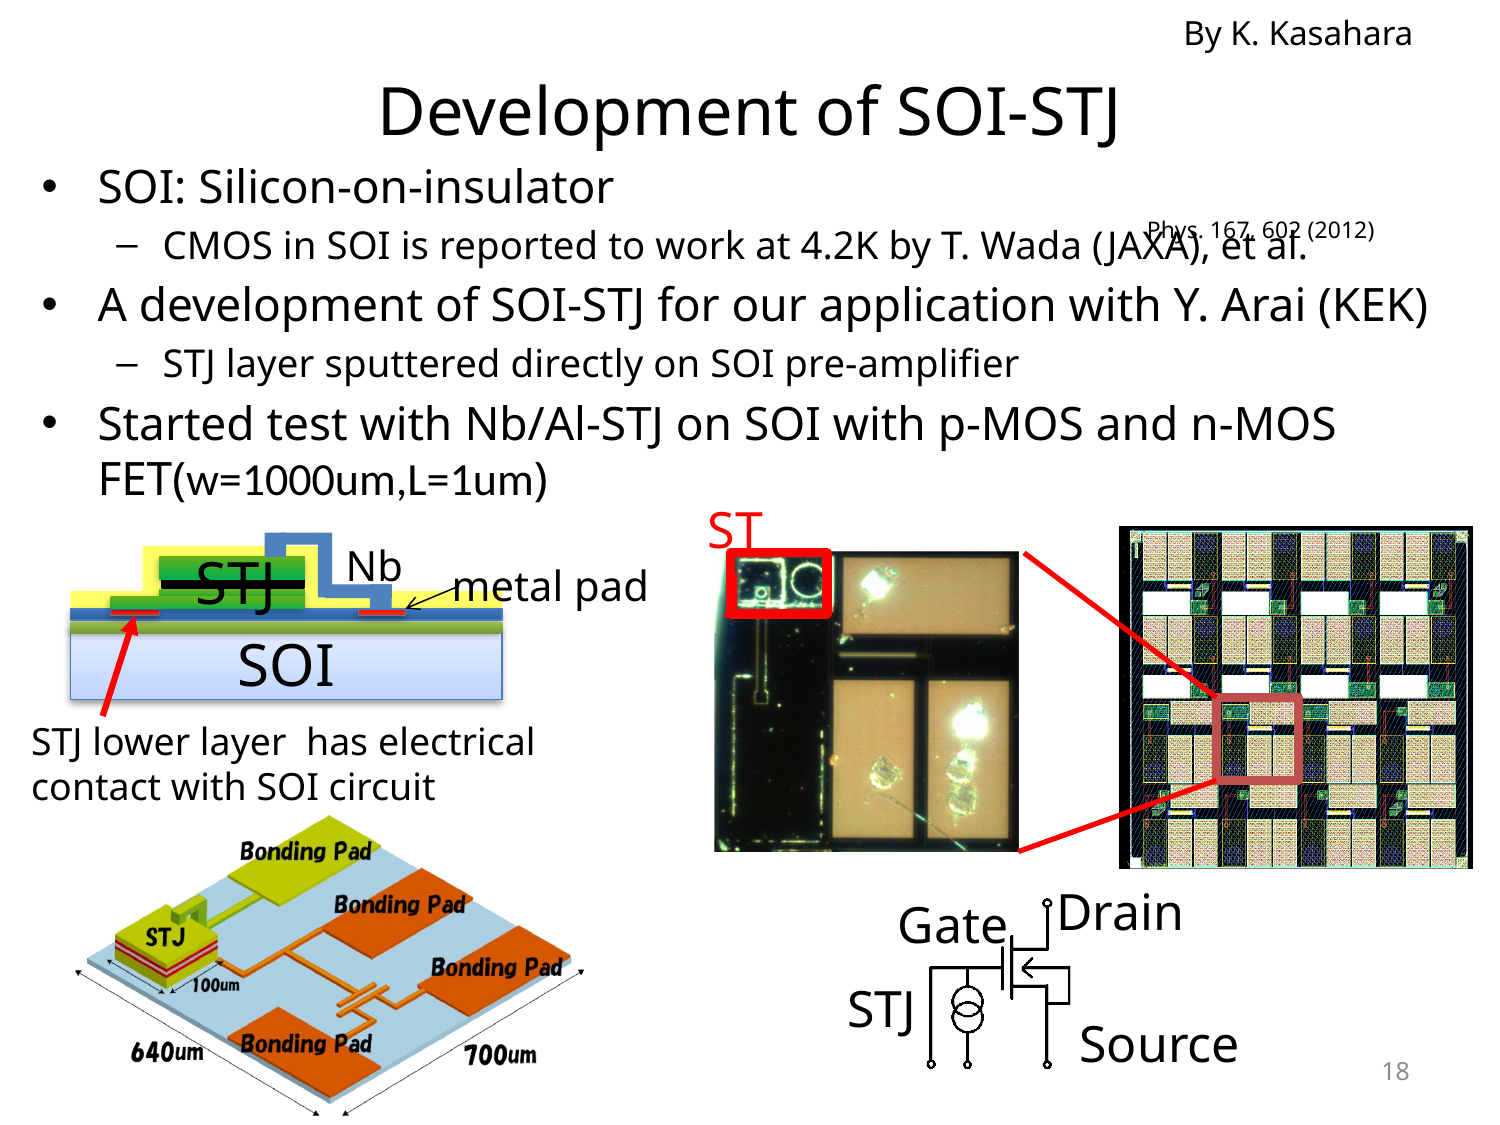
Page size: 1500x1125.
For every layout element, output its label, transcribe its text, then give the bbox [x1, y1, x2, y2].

picture [65, 815, 585, 1116]
picture [714, 551, 1019, 852]
slide_number 18 [1277, 1042, 1425, 1103]
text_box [1018, 780, 1217, 852]
text_box Phys. 167, 602 (2012) [1131, 208, 1412, 251]
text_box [1023, 552, 1217, 698]
list SOI: Silicon-on-insulator CMOS in SOI is reported to work at 4.2K by T. Wada (JAXA), et al. A development of SOI-STJ for our application with Y. Arai (KEK) STJ layer sputtered directly on SOI pre-amplifier Started test with Nb/Al-STJ on SOI with p-MOS and n-MOS FET(w=1000um,L=1um) [26, 150, 1445, 527]
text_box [70, 532, 659, 700]
text_box STJ [687, 491, 784, 627]
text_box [809, 873, 1274, 1098]
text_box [102, 615, 136, 717]
picture [1118, 526, 1473, 869]
title Development of SOI-STJ [75, 45, 1425, 150]
text_box STJ lower layer has electrical contact with SOI circuit [16, 710, 585, 815]
text_box By K. Kasahara [1114, 4, 1483, 60]
